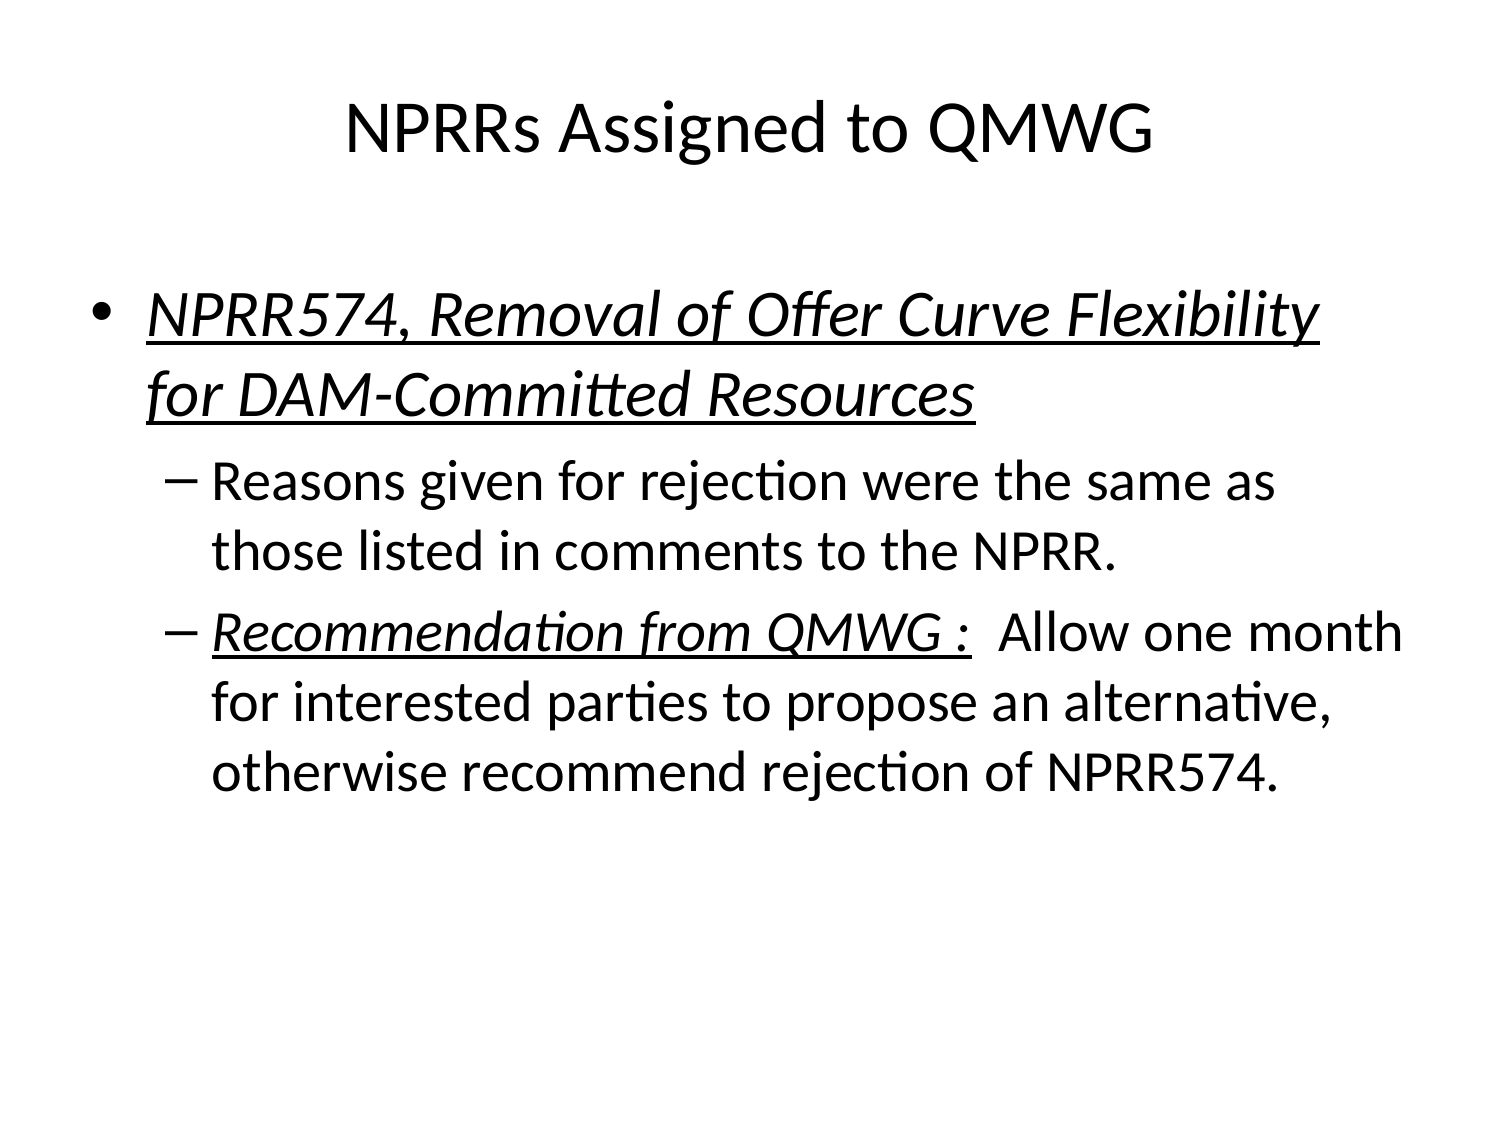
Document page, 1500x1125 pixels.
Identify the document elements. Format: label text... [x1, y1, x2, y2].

list NPRR574, Removal of Offer Curve Flexibility for DAM-Committed Resources Reasons given for rejection were the same as those listed in comments to the NPRR. Recommendation from QMWG : Allow one month for interested parties to propose an alternative, otherwise recommend rejection of NPRR574. [75, 262, 1425, 1005]
title NPRRs Assigned to QMWG [75, 45, 1425, 200]
